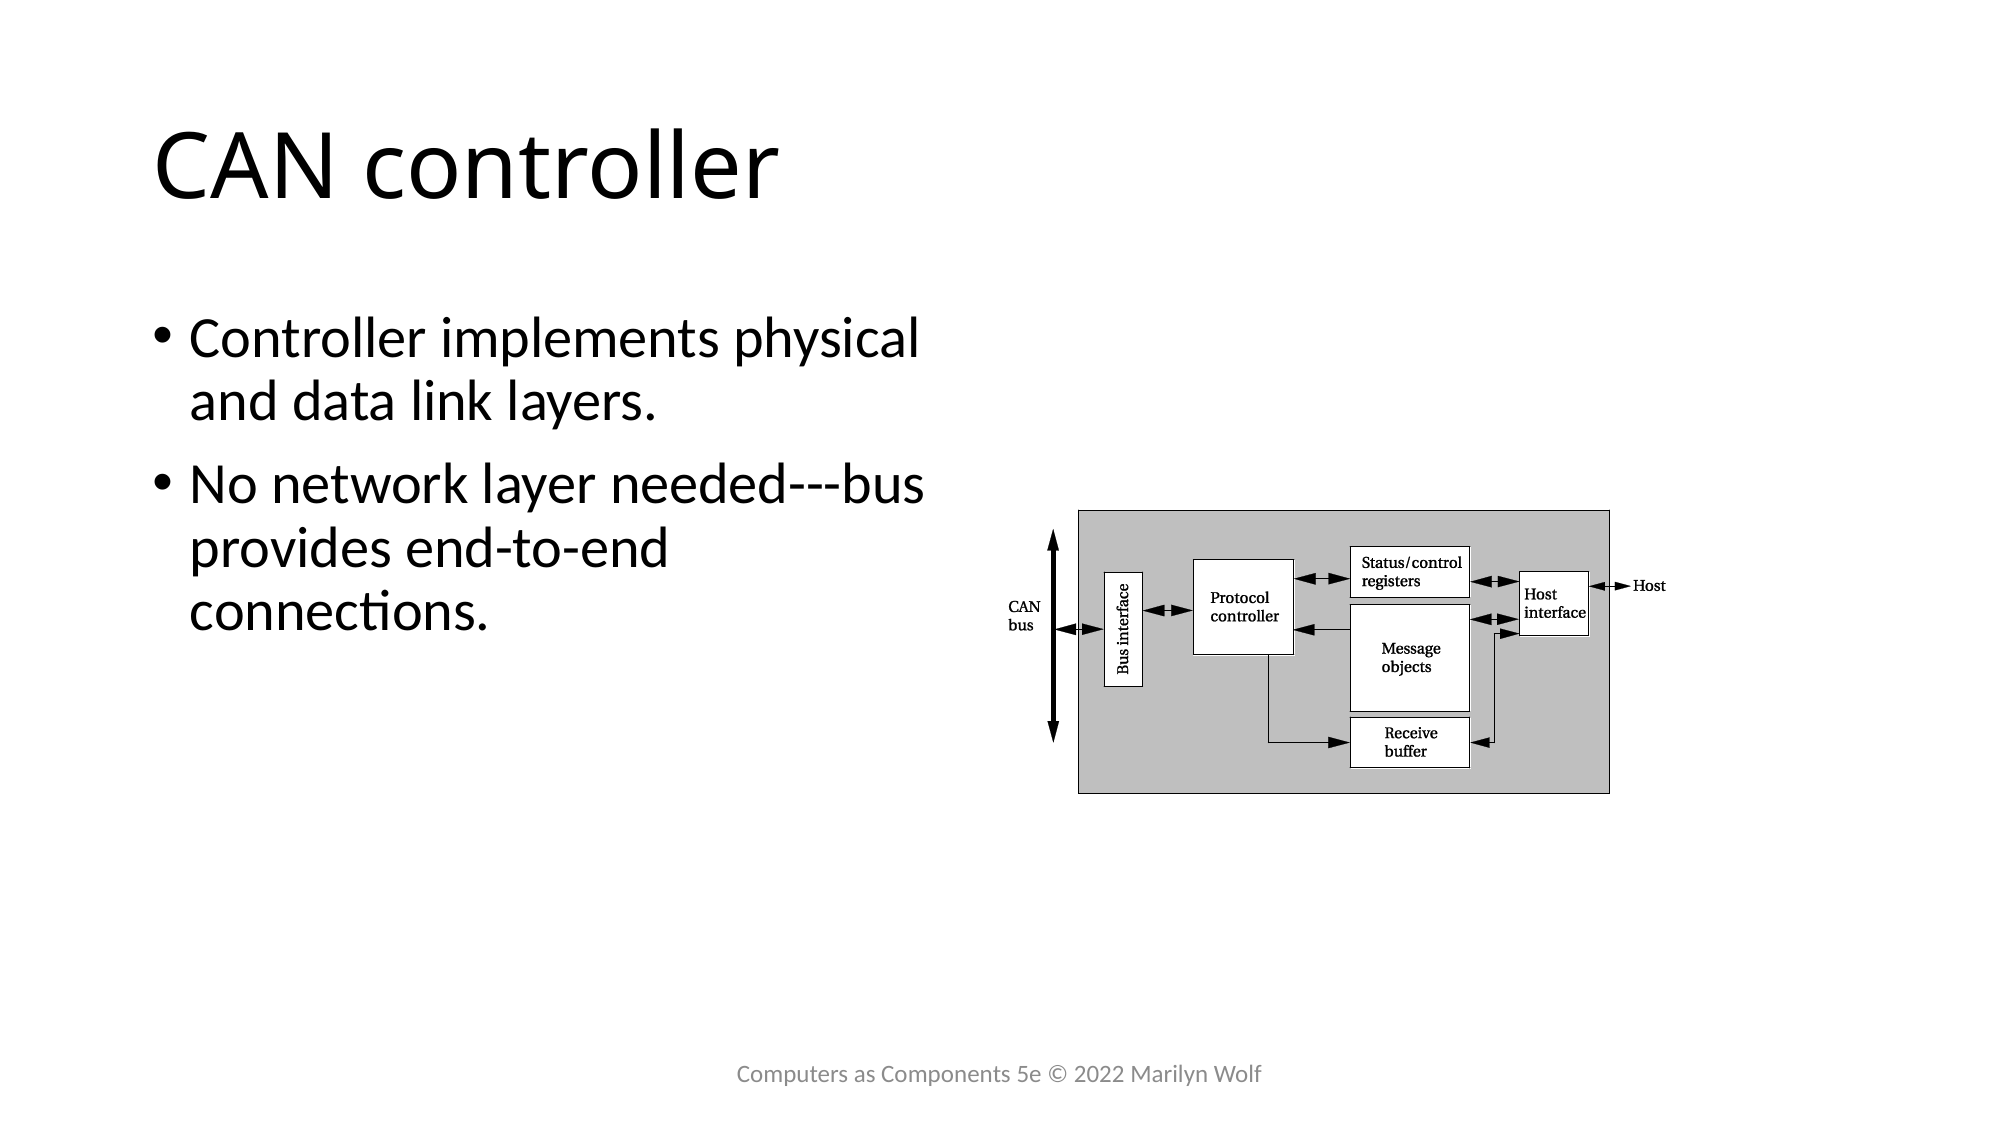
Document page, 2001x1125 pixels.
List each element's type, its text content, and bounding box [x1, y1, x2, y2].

list Controller implements physical and data link layers. No network layer needed---bus provides end-to-end connections. [137, 299, 988, 1014]
footer Computers as Components 5e © 2022 Marilyn Wolf [662, 1042, 1338, 1103]
title CAN controller [137, 59, 1863, 278]
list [1008, 509, 1667, 794]
